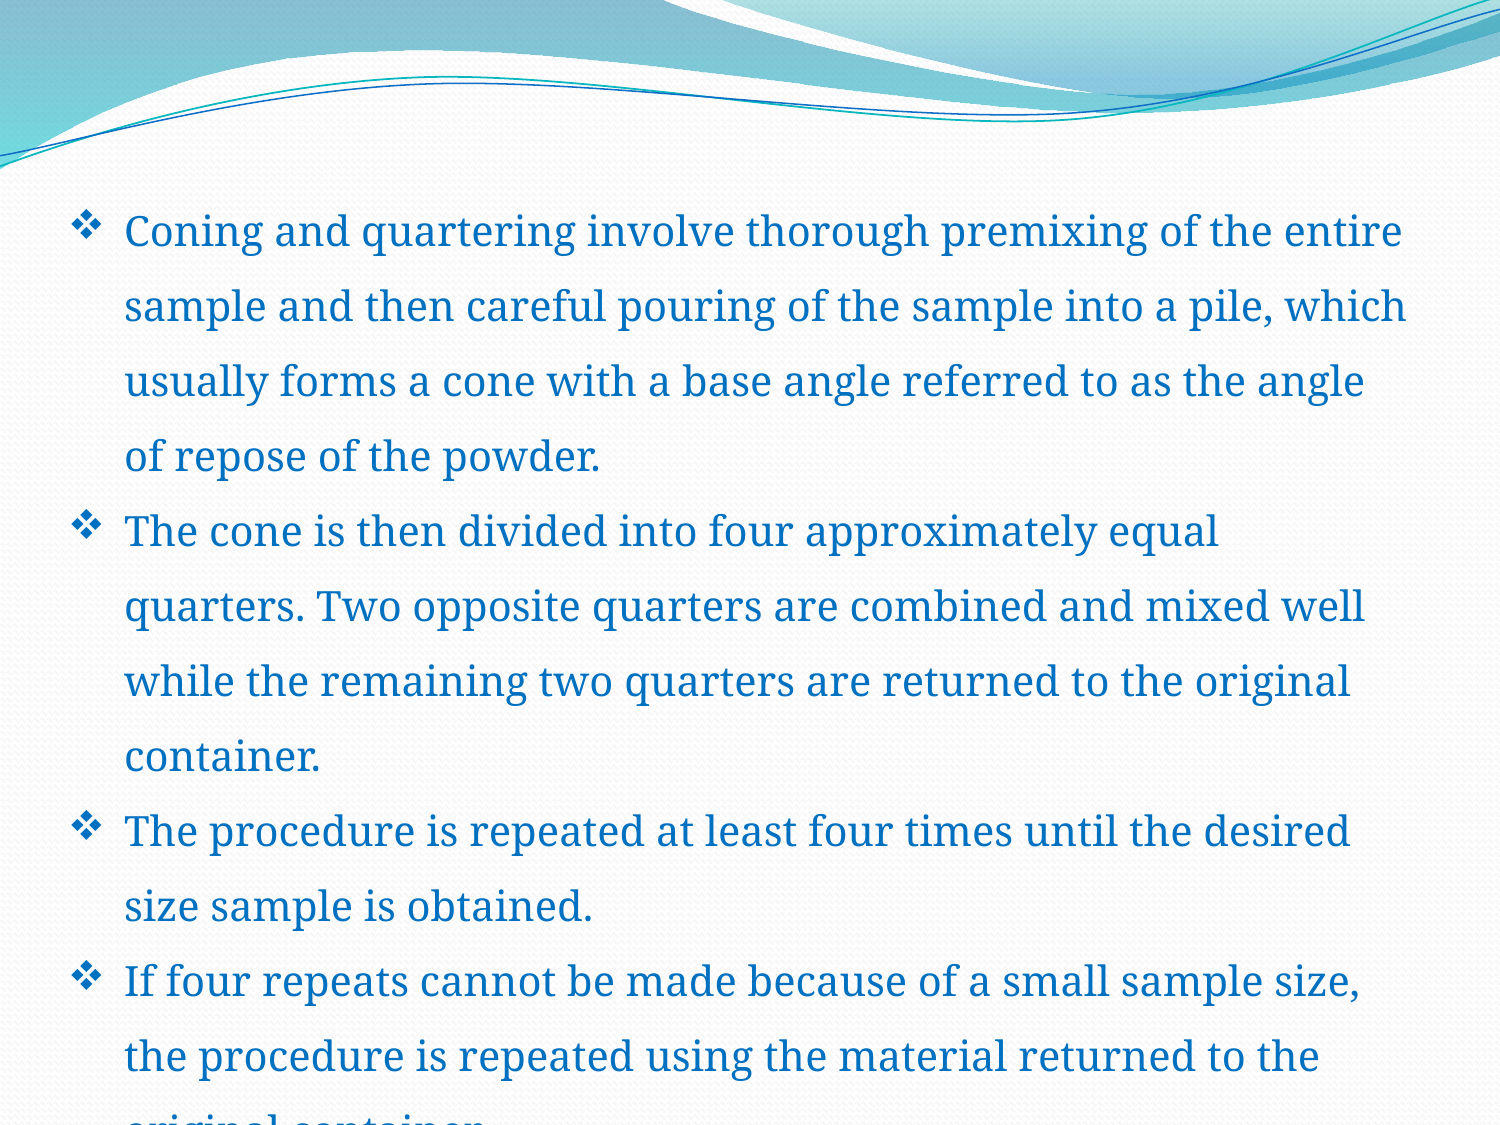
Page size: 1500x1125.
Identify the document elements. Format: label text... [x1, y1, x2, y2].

text_box Coning and quartering involve thorough premixing of the entire sample and then careful pouring of the sample into a pile, which usually forms a cone with a base angle referred to as the angle of repose of the powder. The cone is then divided into four approximately equal quarters. Two opposite quarters are combined and mixed well while the re­maining two quarters are returned to the original container. The procedure is repeated at least four times until the desired size sam­ple is obtained. If four repeats cannot be made because of a small sample size, the pro­cedure is repeated using the material returned to the original container [53, 172, 1424, 1125]
